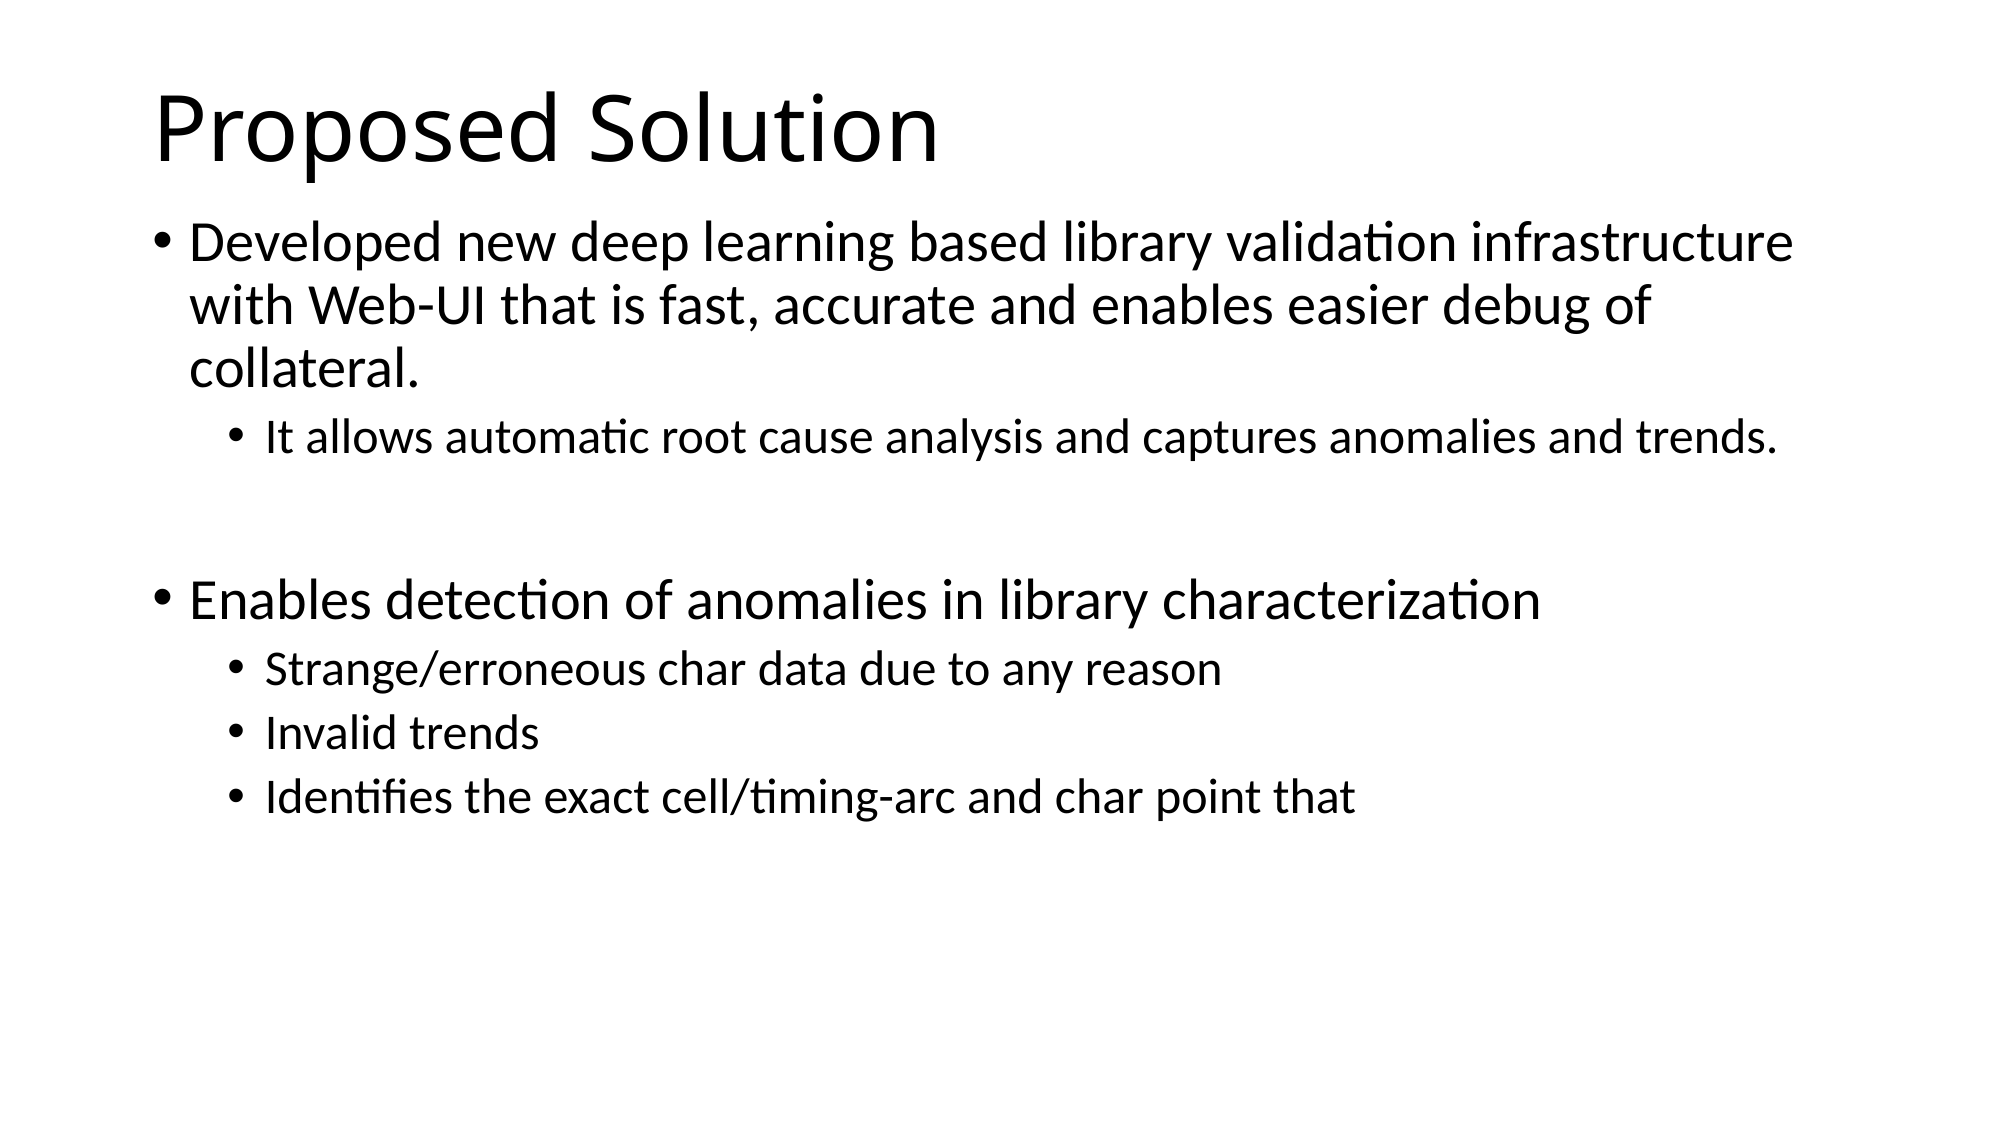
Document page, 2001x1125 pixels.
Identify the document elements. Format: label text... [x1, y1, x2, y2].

list Developed new deep learning based library validation infrastructure with Web-UI that is fast, accurate and enables easier debug of collateral. It allows automatic root cause analysis and captures anomalies and trends. Enables detection of anomalies in library characterization Strange/erroneous char data due to any reason Invalid trends Identifies the exact cell/timing-arc and char point that [137, 203, 1863, 1014]
title Proposed Solution [137, 59, 1863, 203]
